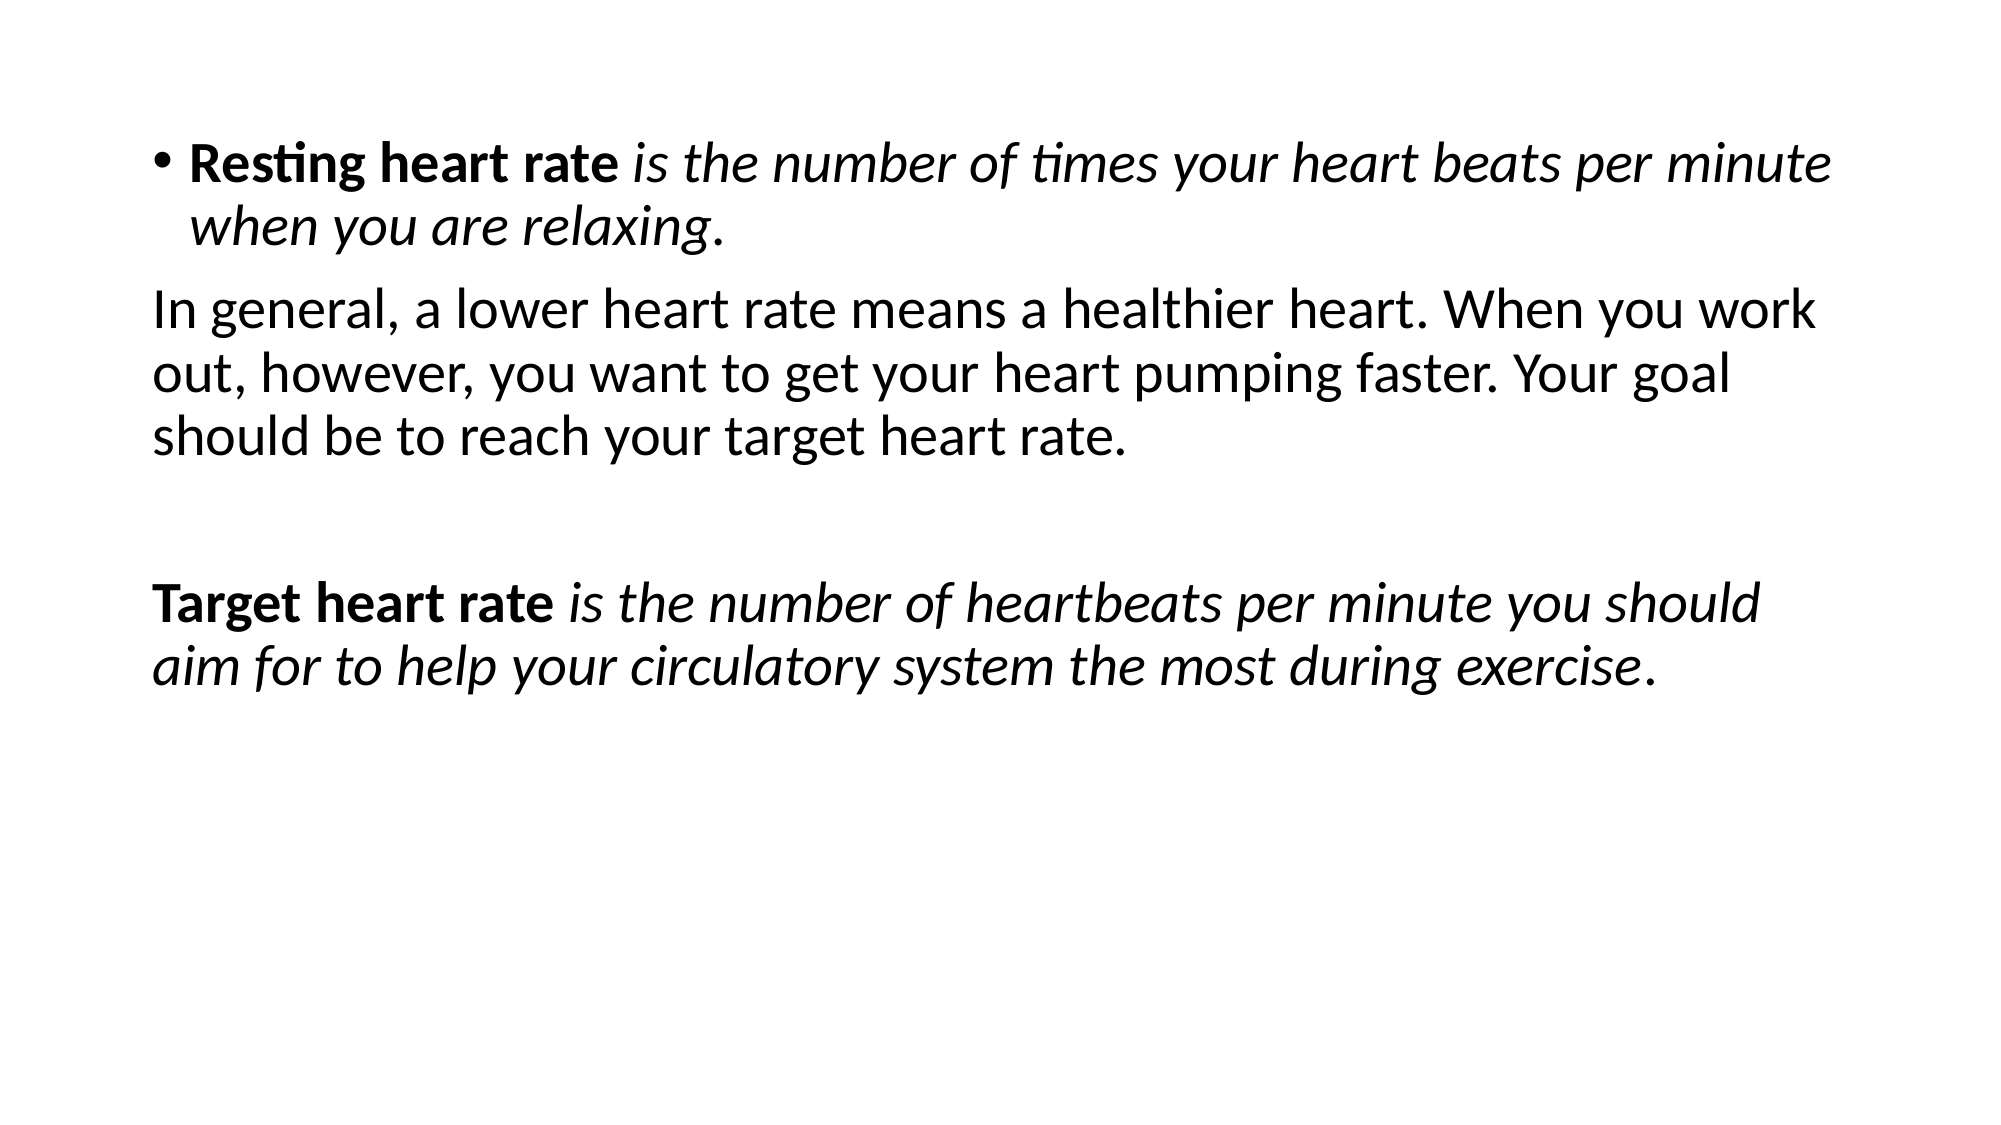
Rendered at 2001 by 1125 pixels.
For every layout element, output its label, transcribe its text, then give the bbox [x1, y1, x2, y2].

list Resting heart rate is the number of times your heart beats per minute when you are relaxing. In general, a lower heart rate means a healthier heart. When you work out, however, you want to get your heart pumping faster. Your goal should be to reach your target heart rate. Target heart rate is the number of heartbeats per minute you should aim for to help your circulatory system the most during exercise. [137, 124, 1863, 969]
